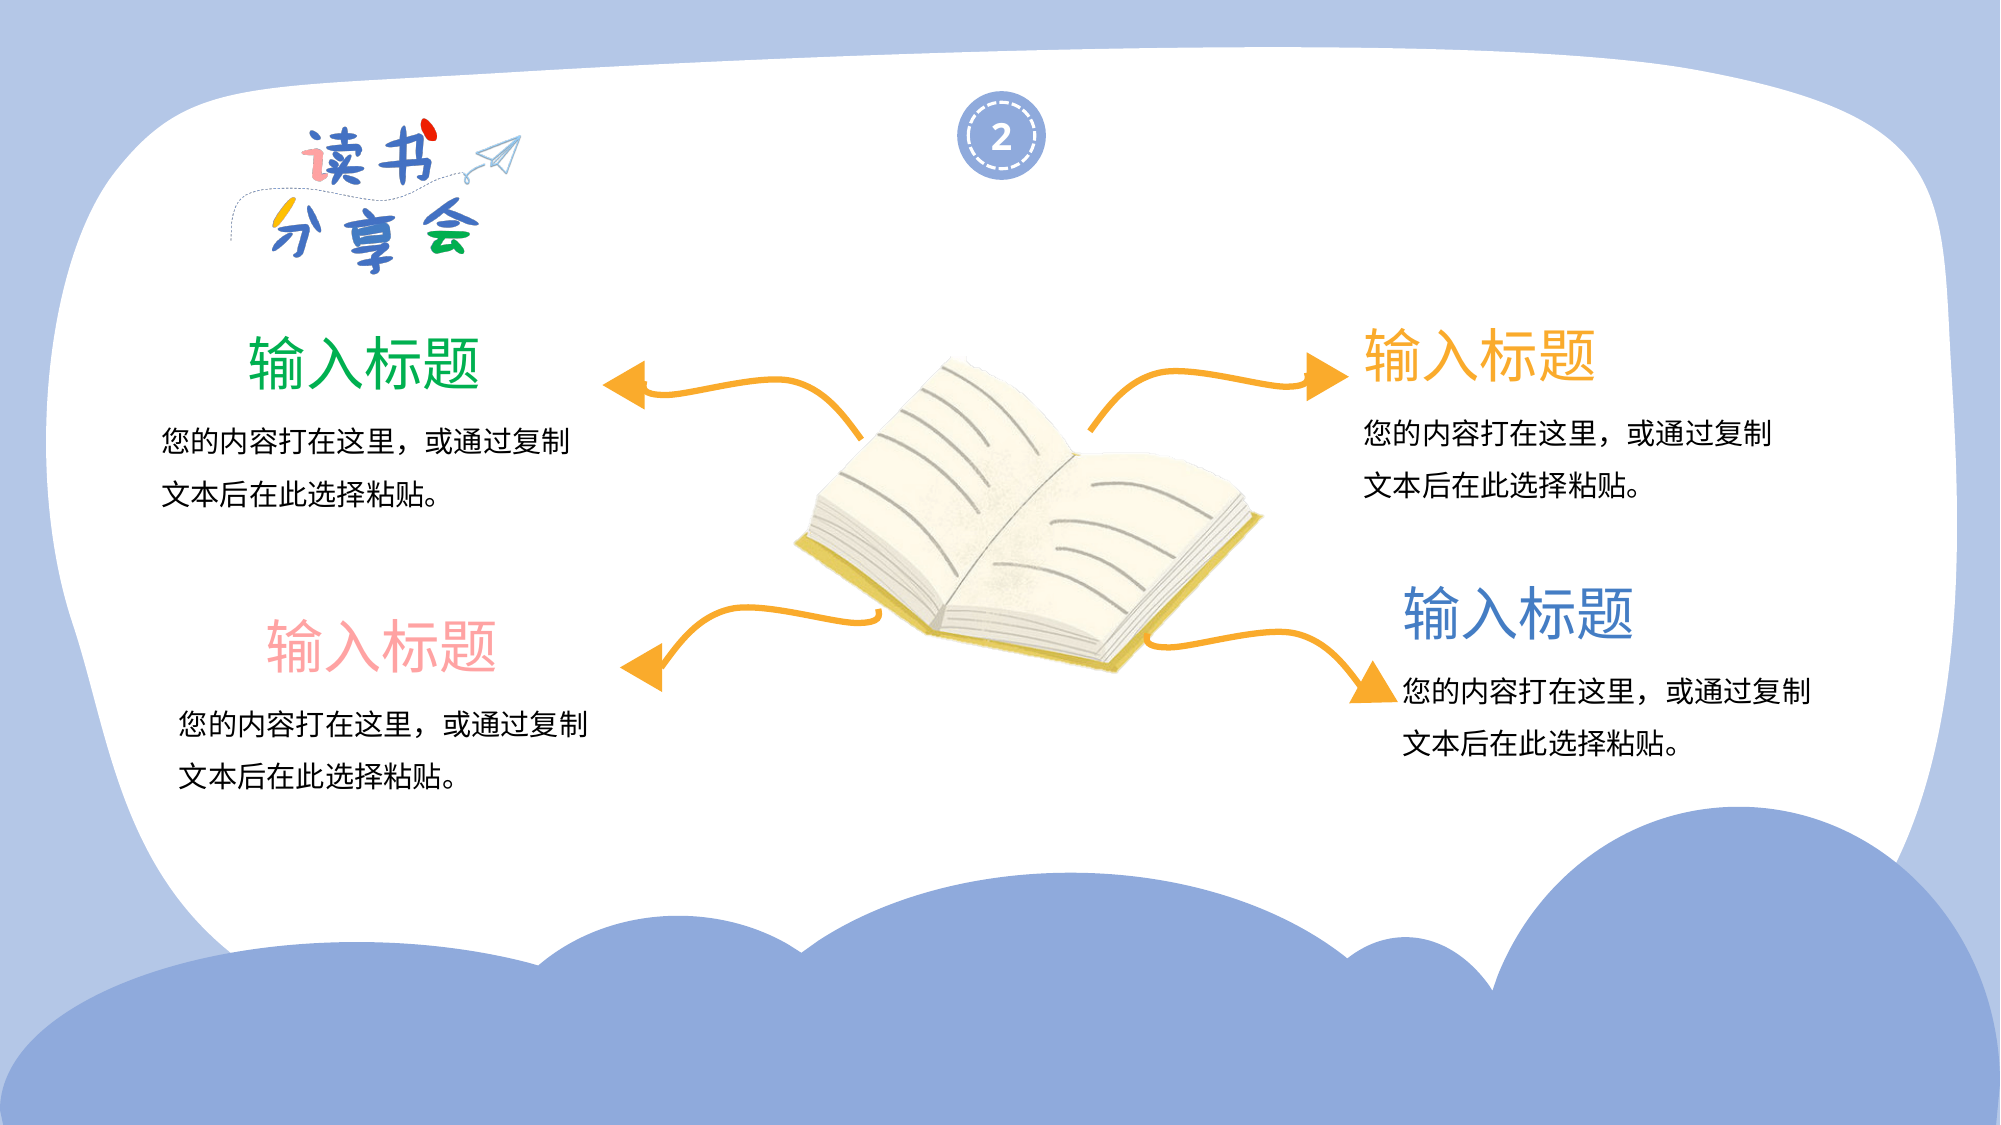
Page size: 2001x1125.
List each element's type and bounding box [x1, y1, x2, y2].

picture [787, 356, 1282, 684]
text_box [0, 805, 2000, 1125]
picture [208, 87, 535, 330]
text_box [146, 320, 862, 520]
text_box [164, 602, 879, 803]
text_box [957, 91, 1046, 180]
text_box [1146, 569, 1844, 770]
text_box [1089, 311, 1805, 512]
text_box [45, 46, 1959, 986]
